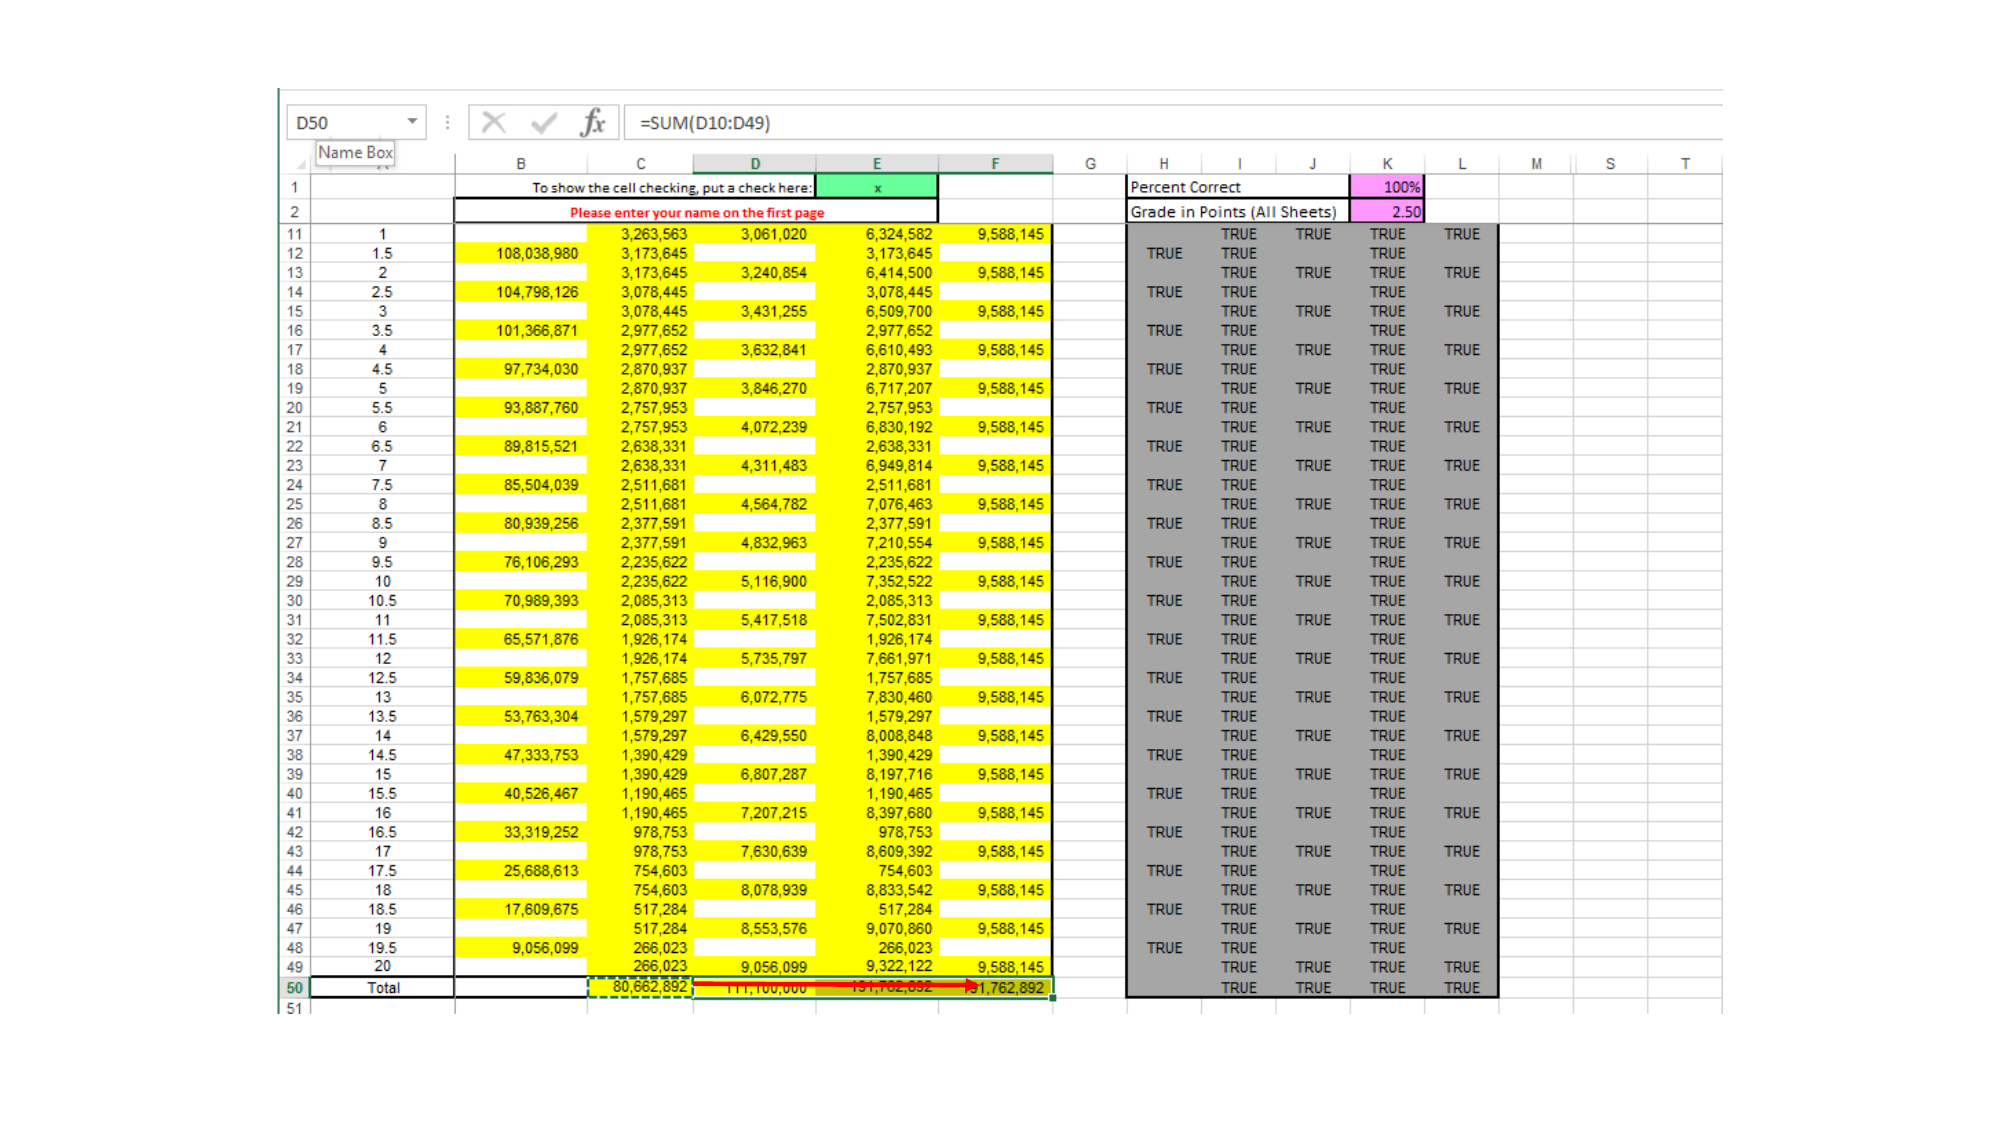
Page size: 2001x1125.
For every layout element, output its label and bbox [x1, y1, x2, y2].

list [277, 88, 1723, 1014]
